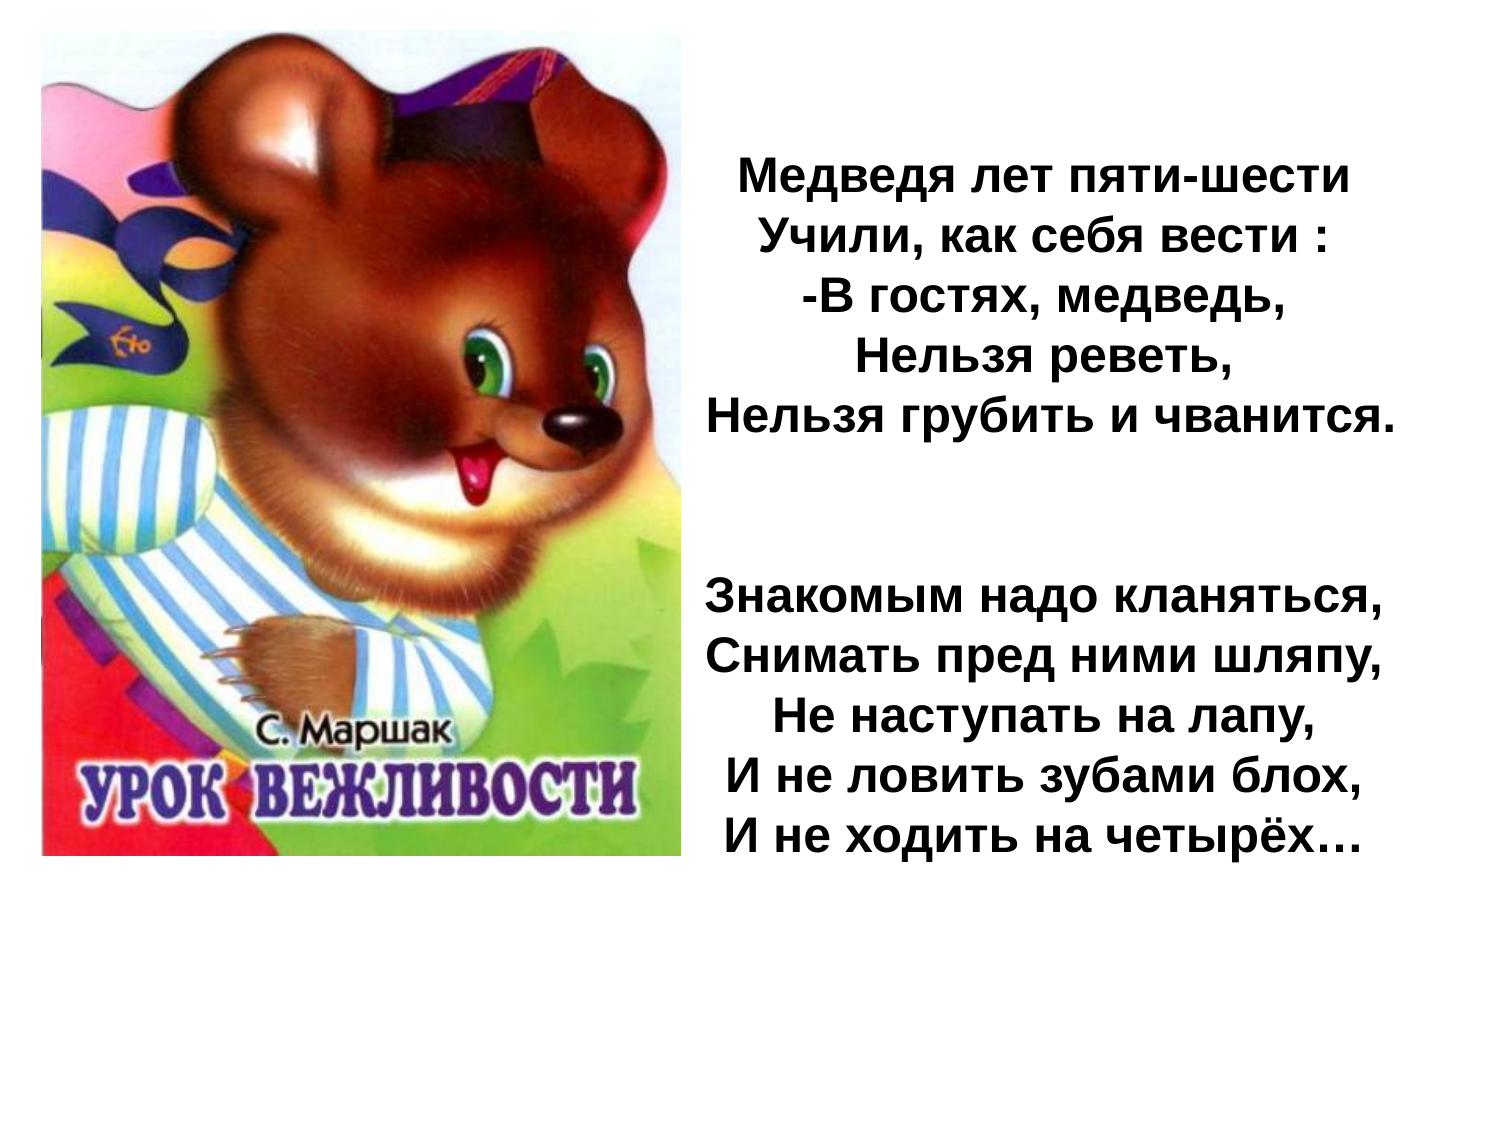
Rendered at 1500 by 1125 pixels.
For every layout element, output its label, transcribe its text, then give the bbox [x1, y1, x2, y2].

text_box Медведя лет пяти-шести Учили, как себя вести : -В гостях, медведь, Нельзя реветь, Нельзя грубить и чванится. Знакомым надо кланяться, Снимать пред ними шляпу, Не наступать на лапу, И не ловить зубами блох, И не ходить на четырёх… [667, 78, 1436, 1047]
picture [40, 30, 681, 857]
